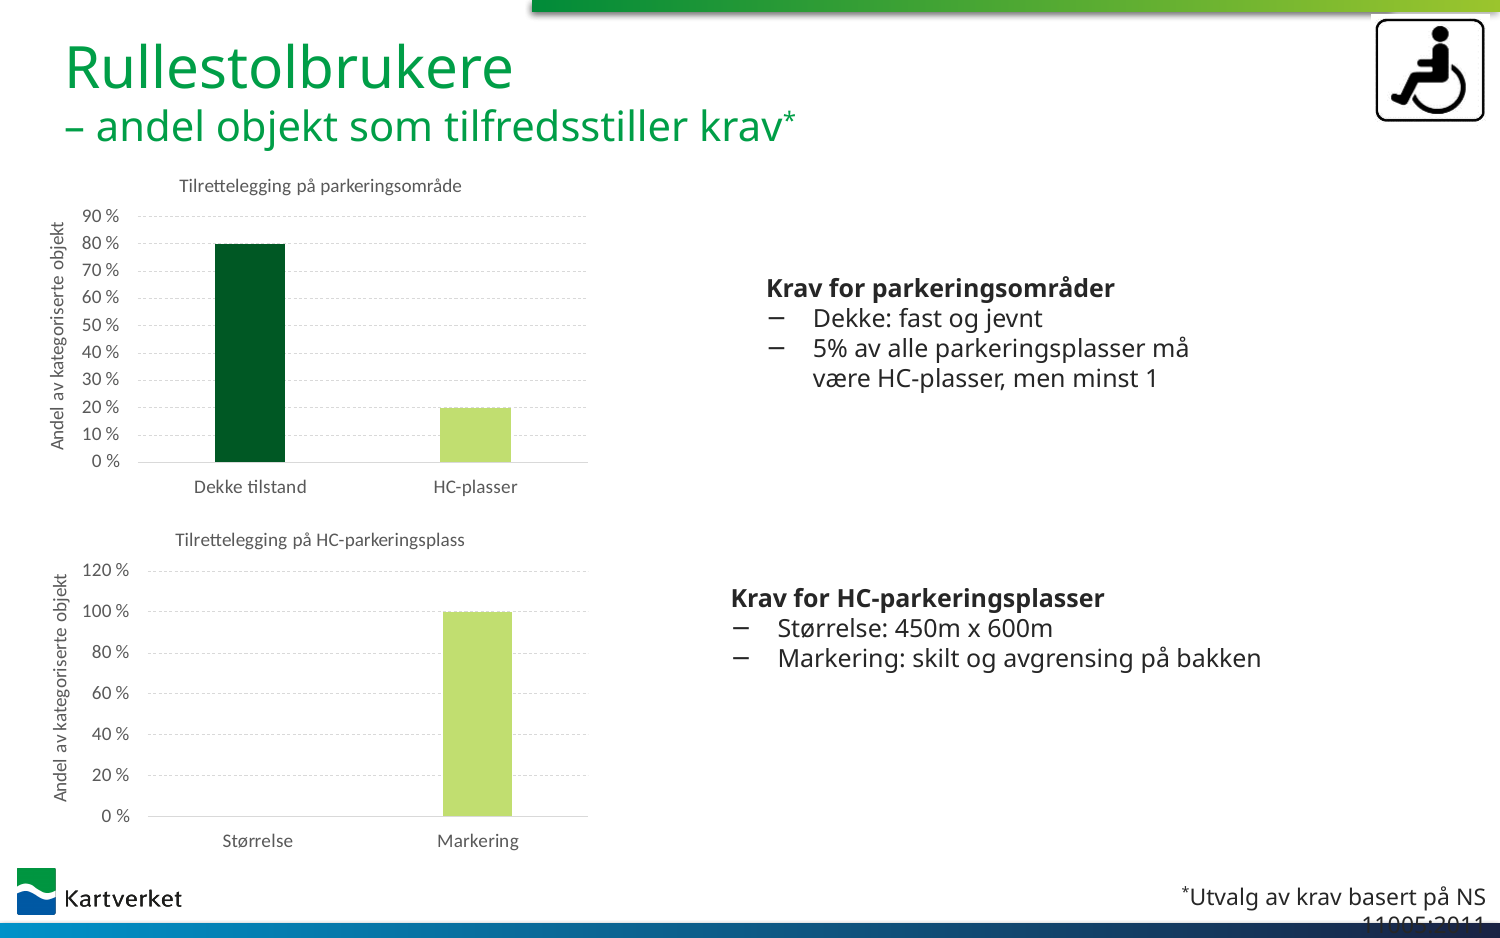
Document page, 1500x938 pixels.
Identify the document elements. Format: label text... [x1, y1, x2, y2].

picture [41, 166, 599, 505]
picture [1371, 13, 1491, 127]
text_box Krav for HC-parkeringsplasser Størrelse: 450m x 600m Markering: skilt og avgrensing på bakken [715, 574, 1278, 680]
text_box *Utvalg av krav basert på NS 11005:2011 [1068, 873, 1500, 938]
text_box Krav for parkeringsområder Dekke: fast og jevnt 5% av alle parkeringsplasser må være HC-plasser, men minst 1 [751, 264, 1232, 400]
text_box Rullestolbrukere – andel objekt som tilfredsstiller krav* [49, 23, 1431, 158]
picture [41, 520, 599, 859]
